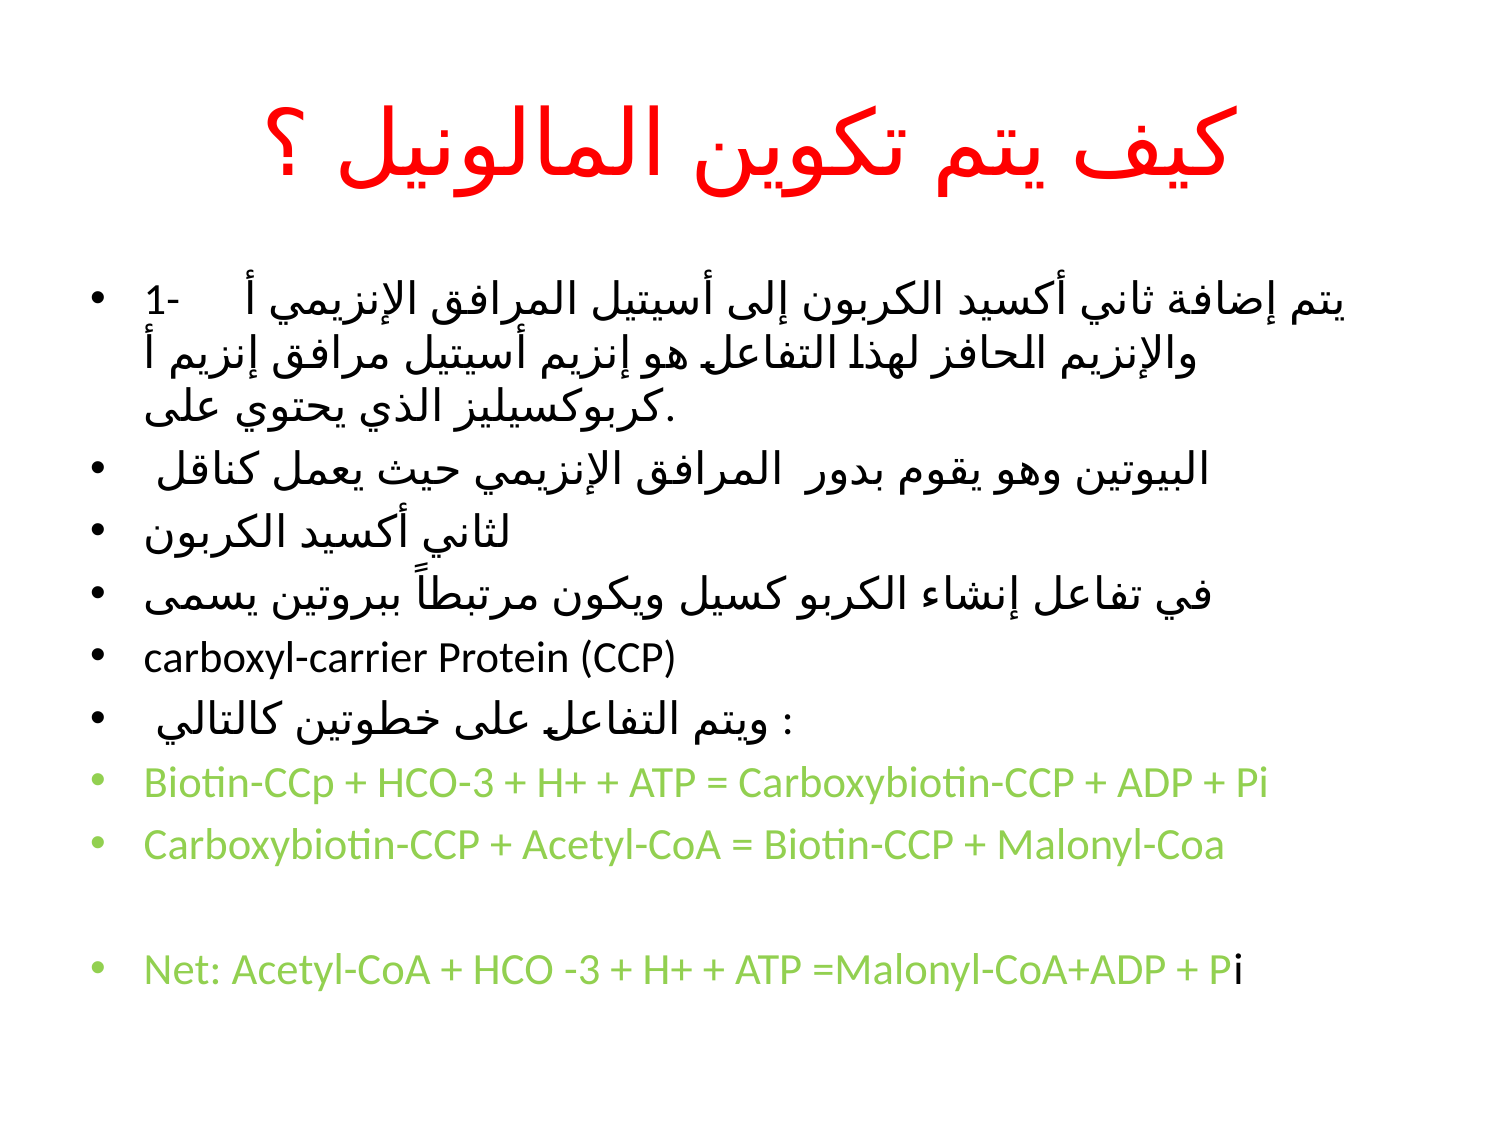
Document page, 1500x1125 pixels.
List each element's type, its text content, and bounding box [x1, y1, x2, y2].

title كيف يتم تكوين المالونيل ؟ [75, 45, 1425, 233]
list 1- يتم إضافة ثاني أكسيد الكربون إلى أسيتيل المرافق الإنزيمي أ والإنزيم الحافز لهذا التفاعل هو إنزيم أسيتيل مرافق إنزيم أ كربوكسيليز الذي يحتوي على. البيوتين وهو يقوم بدور المرافق الإنزيمي حيث يعمل كناقل لثاني أكسيد الكربون في تفاعل إنشاء الكربو كسيل ويكون مرتبطاً ببروتين يسمى carboxyl-carrier Protein (CCP) ويتم التفاعل على خطوتين كالتالي : Biotin-CCp + HCO-3 + H+ + ATP = Carboxybiotin-CCP + ADP + Pi Carboxybiotin-CCP + Acetyl-CoA = Biotin-CCP + Malonyl-Coa Net: Acetyl-CoA + HCO -3 + H+ + ATP =Malonyl-CoA+ADP + Pi [75, 262, 1425, 1005]
